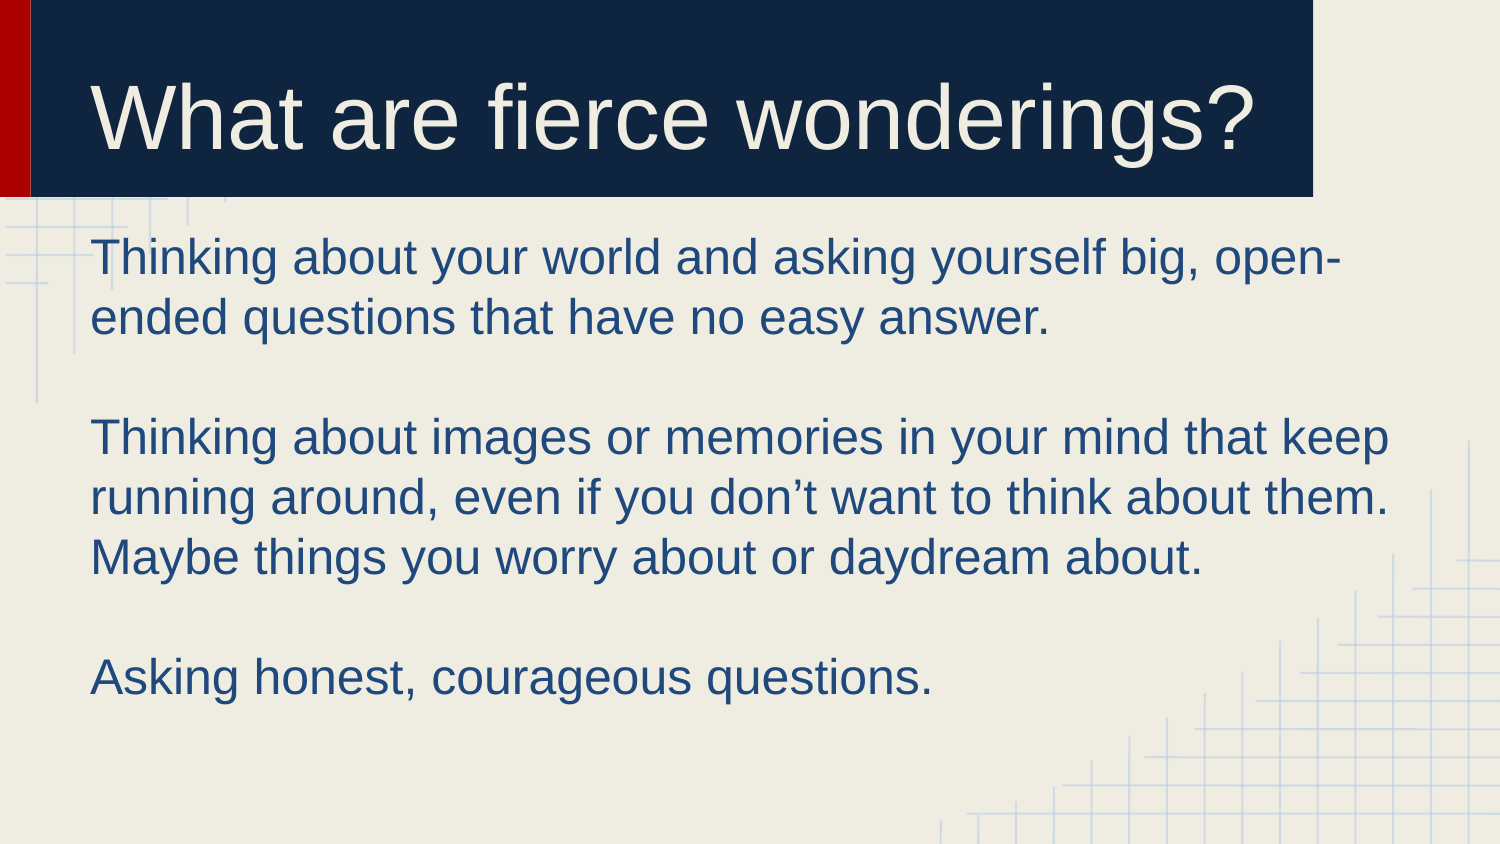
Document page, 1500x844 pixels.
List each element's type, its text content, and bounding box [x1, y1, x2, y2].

title What are fierce wonderings? [75, 16, 1276, 183]
list Thinking about your world and asking yourself big, open-ended questions that have no easy answer. Thinking about images or memories in your mind that keep running around, even if you don’t want to think about them. Maybe things you worry about or daydream about. Asking honest, courageous questions. [75, 209, 1425, 806]
